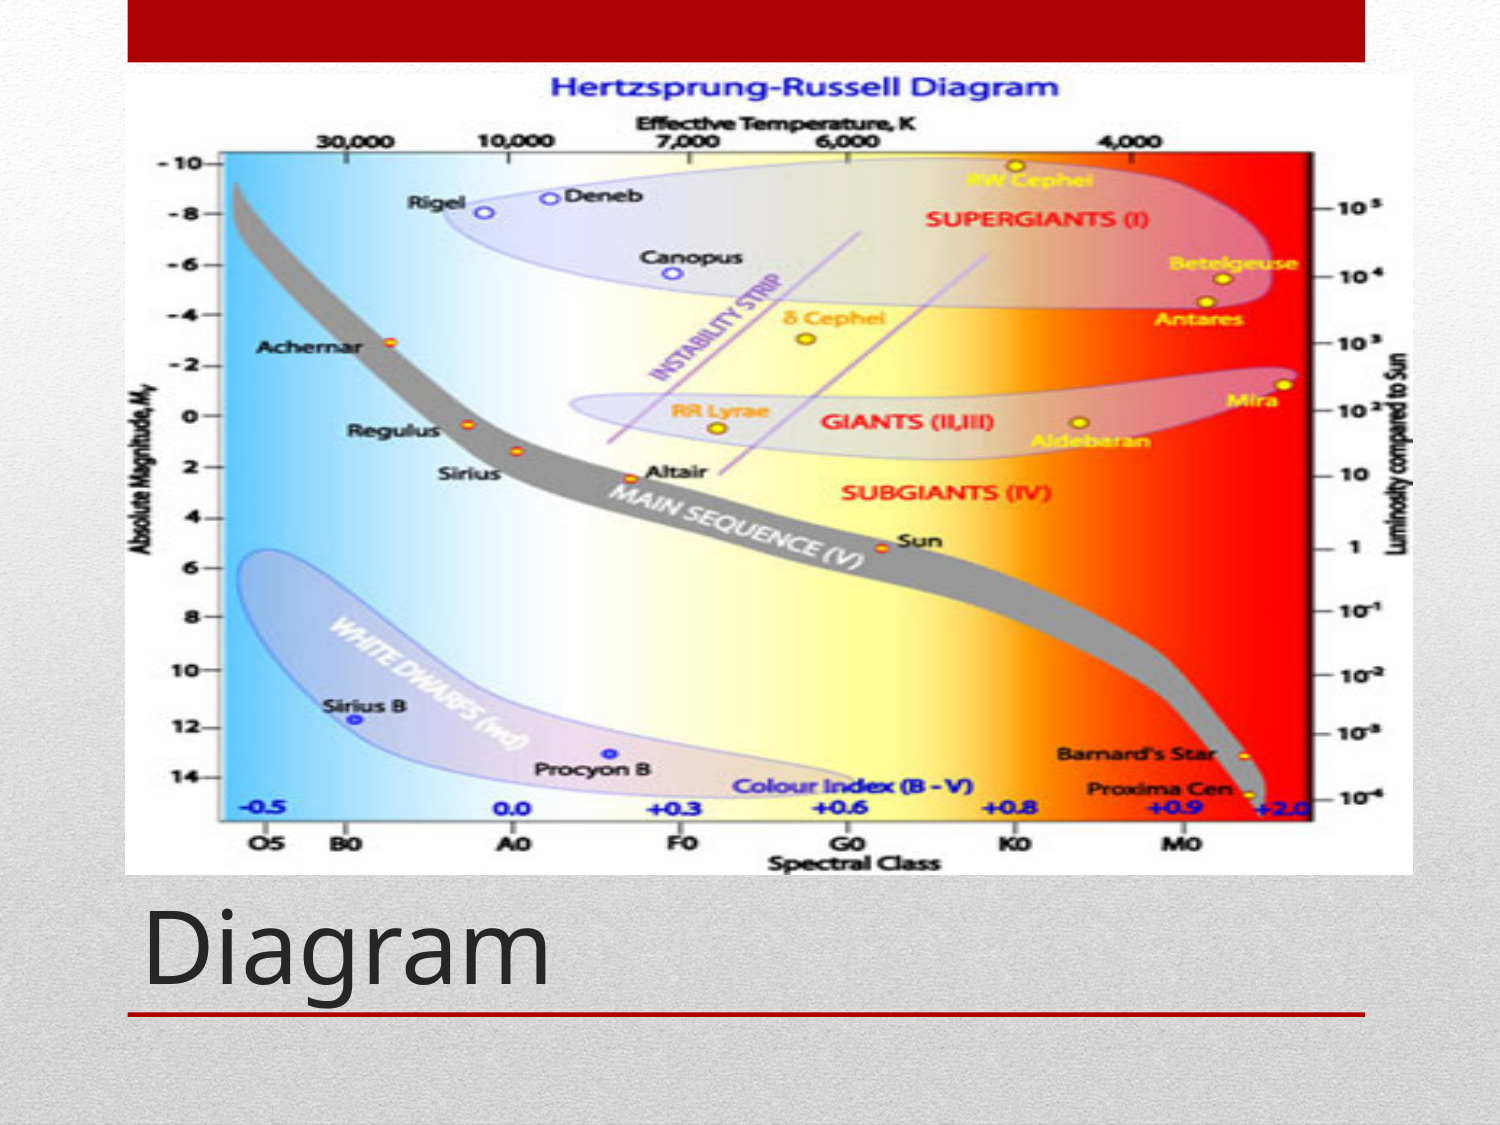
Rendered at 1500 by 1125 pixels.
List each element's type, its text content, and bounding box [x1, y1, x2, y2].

title Theoretical H-R Diagram [125, 885, 1238, 1013]
picture [124, 74, 1414, 876]
